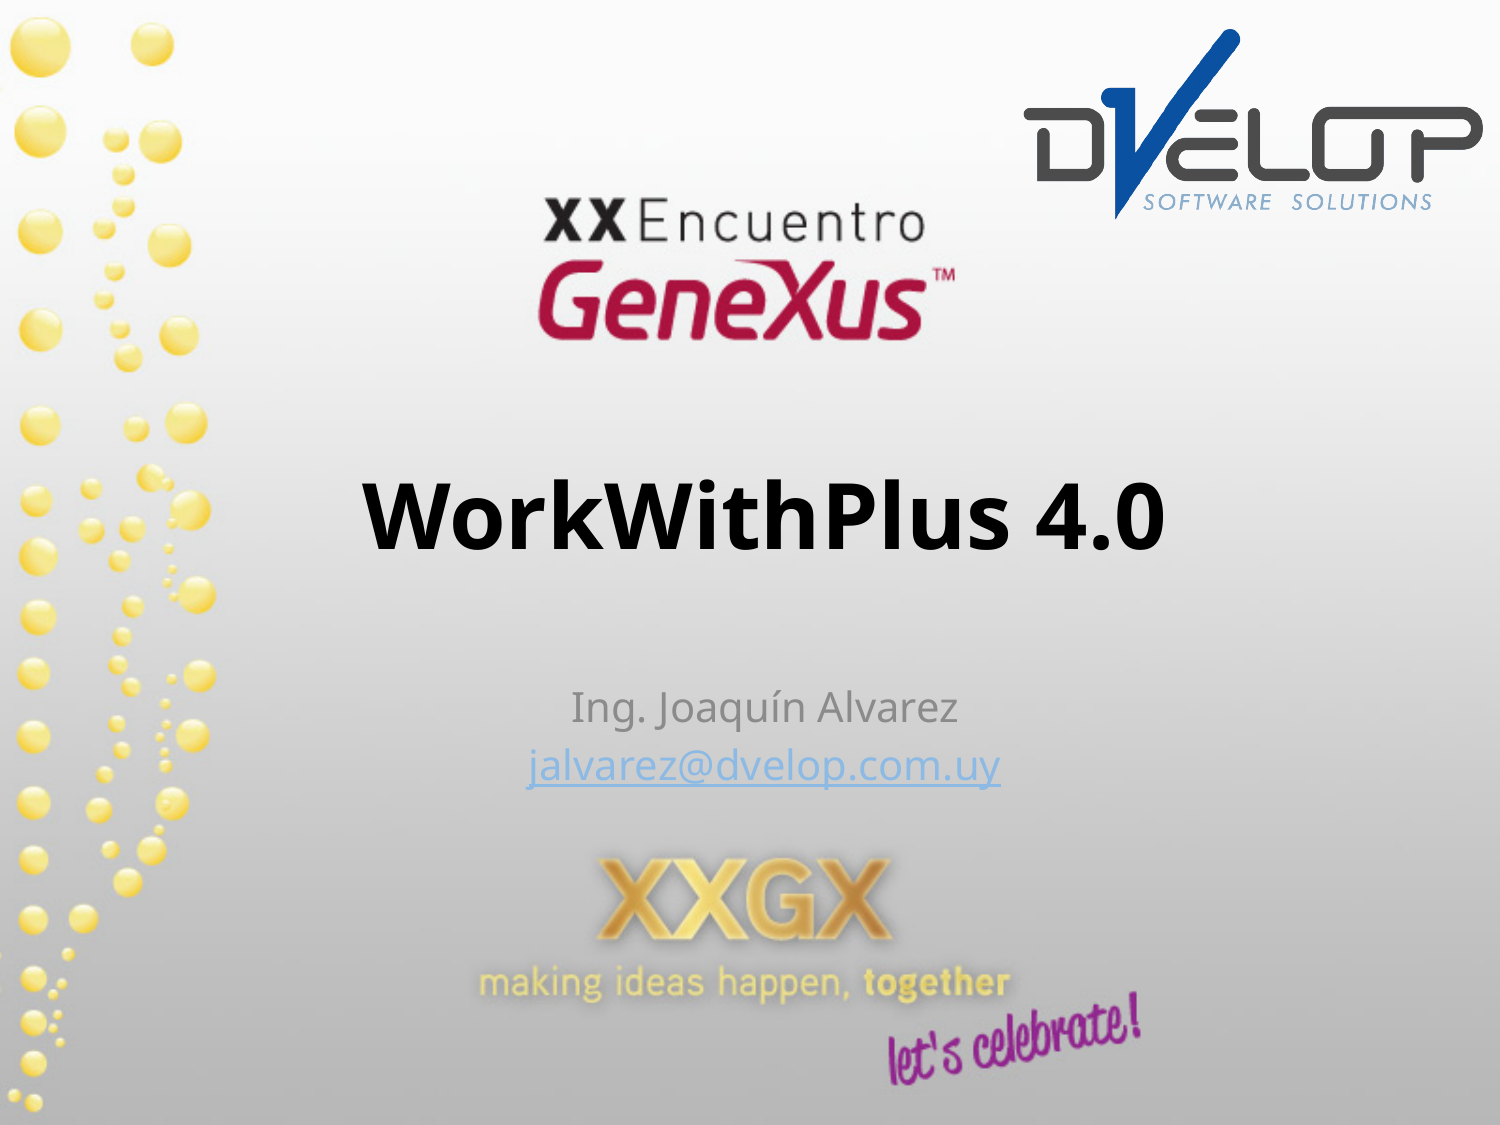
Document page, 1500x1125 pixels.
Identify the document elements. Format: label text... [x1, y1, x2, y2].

subtitle Ing. Joaquín Alvarez jalvarez@dvelop.com.uy [225, 672, 1306, 835]
picture [0, 0, 1500, 1125]
title WorkWithPlus 4.0 [227, 392, 1303, 634]
